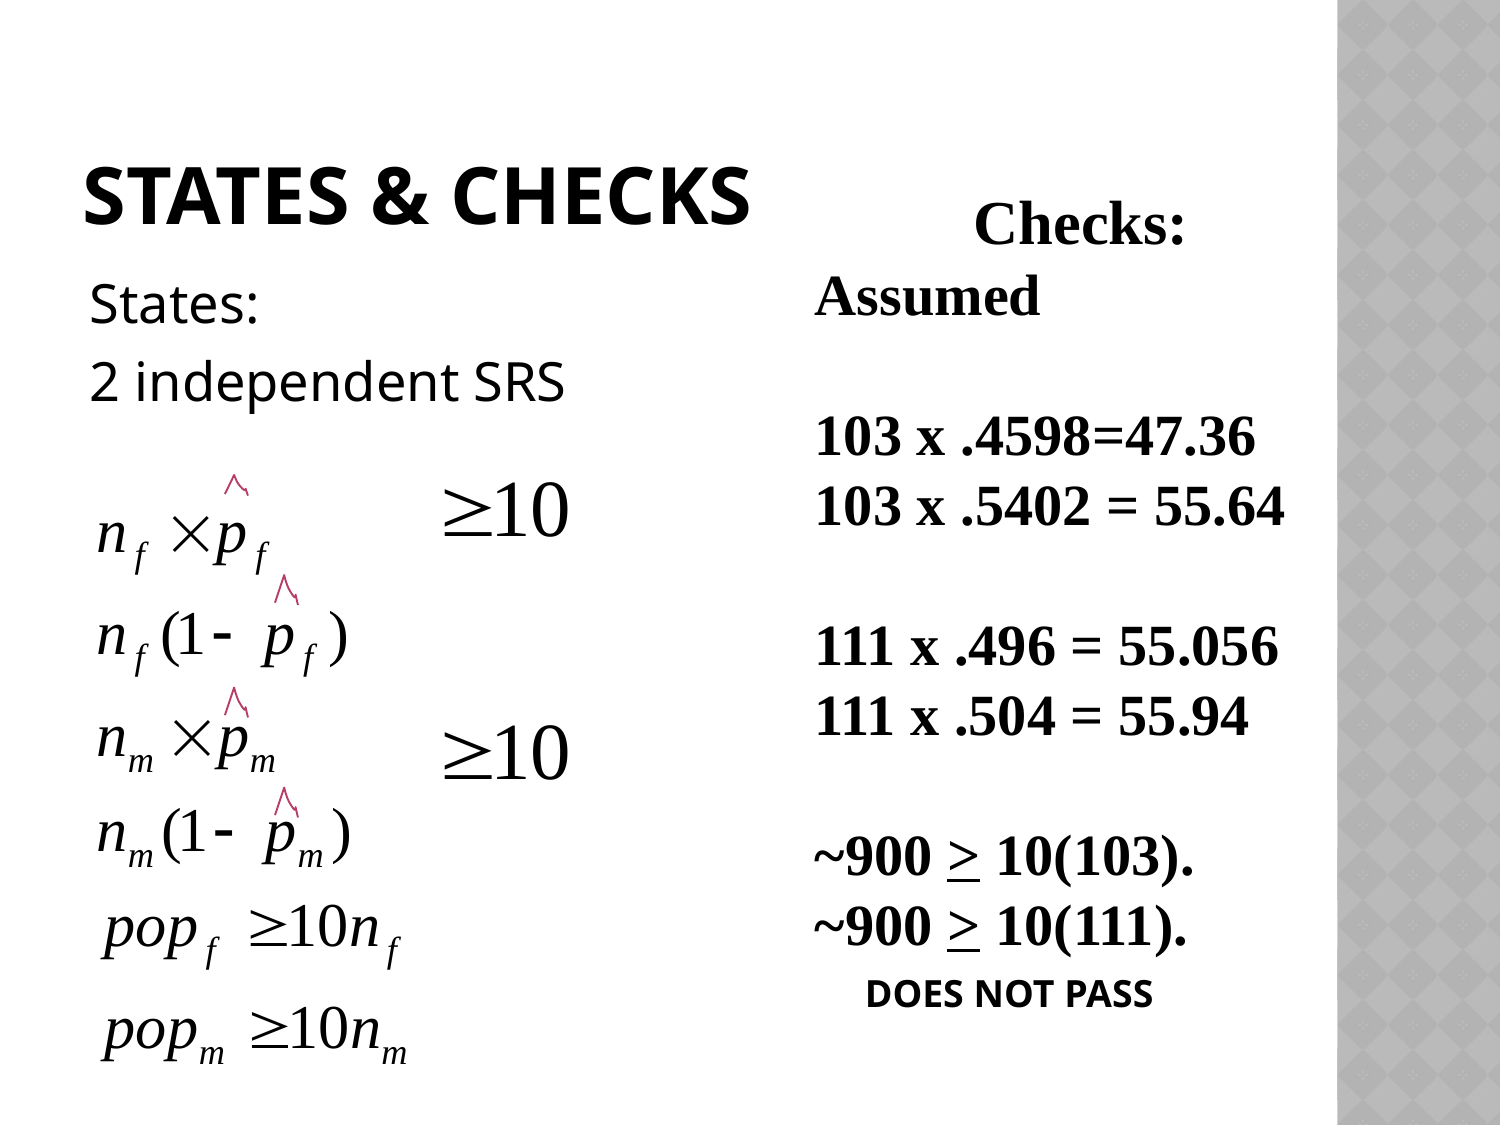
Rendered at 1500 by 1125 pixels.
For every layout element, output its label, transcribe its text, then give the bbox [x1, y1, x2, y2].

text_box [225, 474, 248, 491]
list States: 2 independent SRS [75, 262, 738, 1050]
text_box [87, 493, 426, 1076]
text_box Checks: Assumed 103 x .4598=47.36 103 x .5402 = 55.64 111 x .496 = 55.056 111 x .504 = 55.94 ~900 > 10(103). ~900 > 10(111). [800, 174, 1363, 1070]
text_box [424, 462, 588, 801]
text_box DOES NOT PASS [849, 962, 1275, 1023]
title States & checks [75, 52, 1263, 240]
